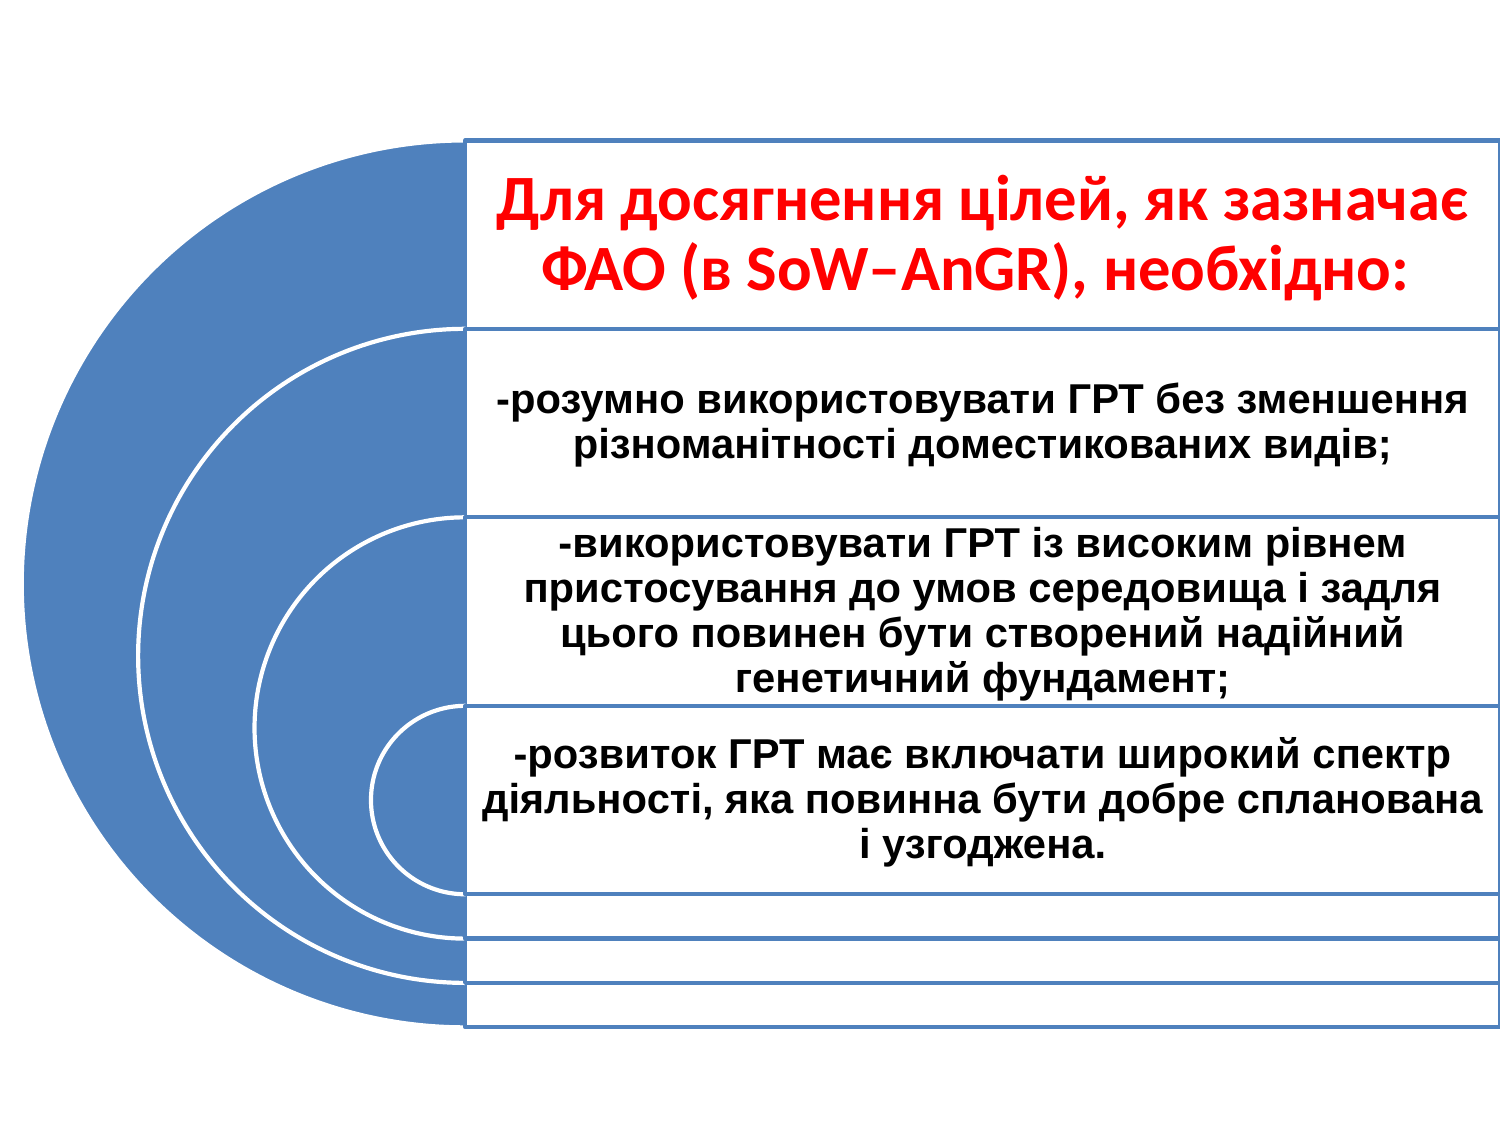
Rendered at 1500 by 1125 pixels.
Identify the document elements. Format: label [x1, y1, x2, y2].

text_box [21, 42, 1500, 1125]
